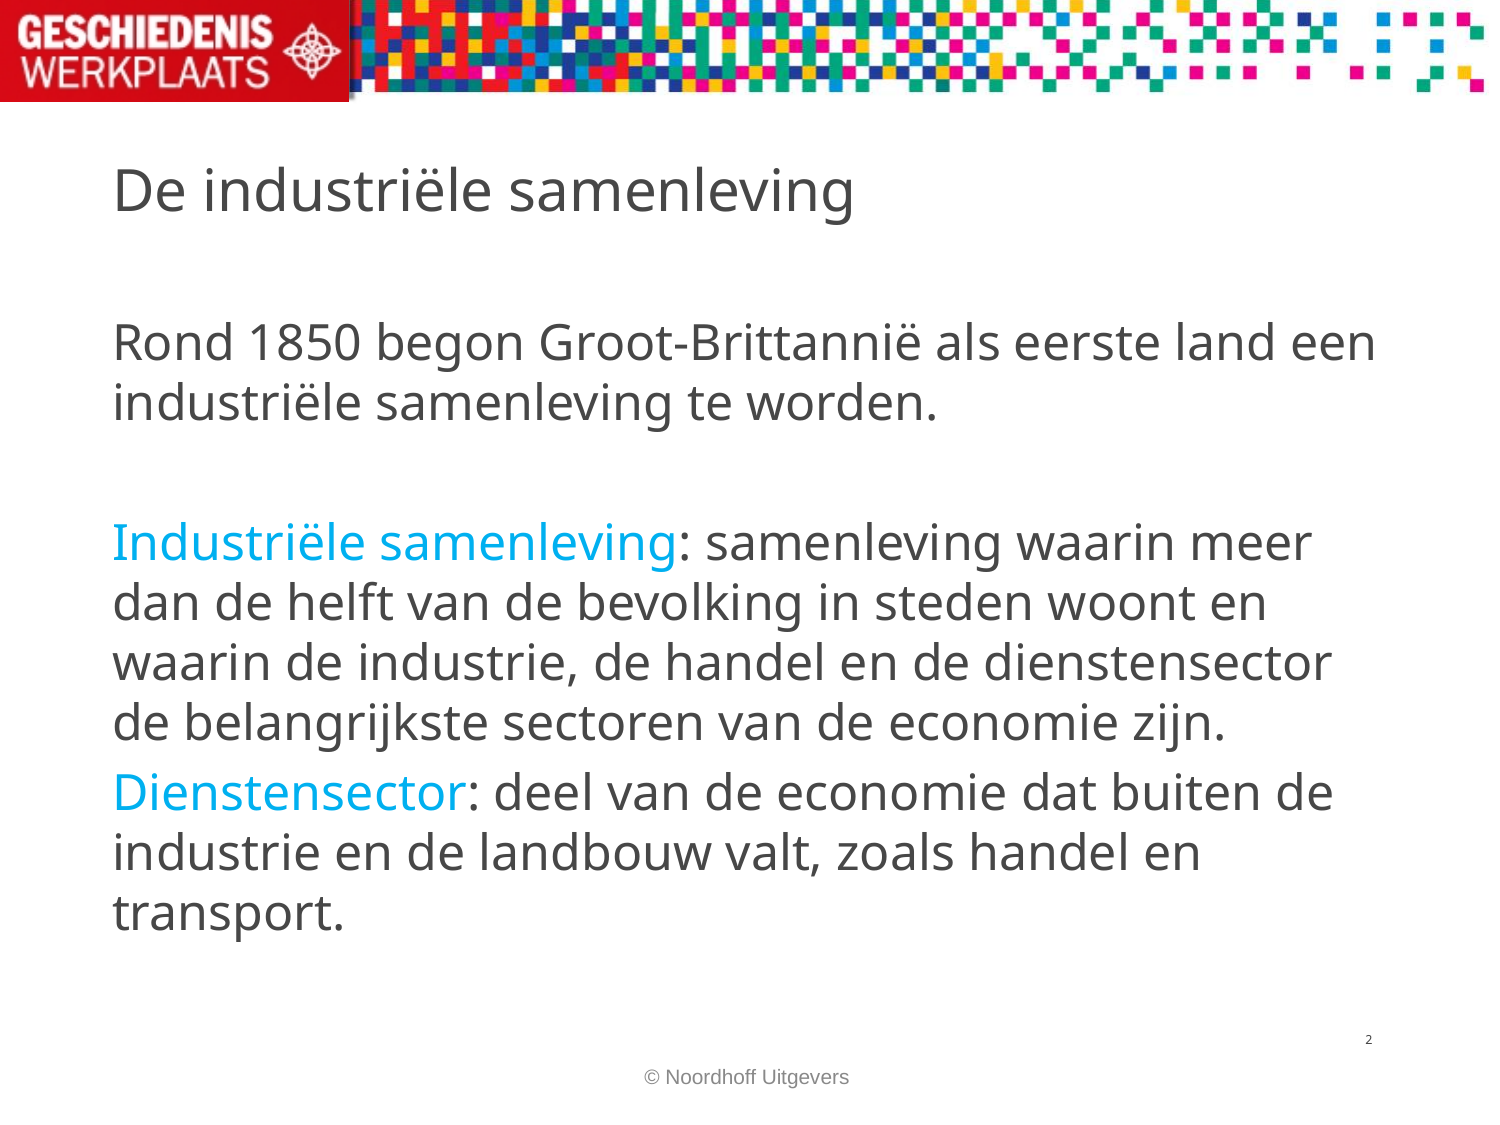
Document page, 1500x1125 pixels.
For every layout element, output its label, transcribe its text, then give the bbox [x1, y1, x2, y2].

text_box © Noordhoff Uitgevers [512, 1045, 988, 1106]
slide_number 2 [1325, 1025, 1388, 1063]
title De industriële samenleving [112, 145, 1401, 256]
picture [0, 0, 1500, 1125]
list Rond 1850 begon Groot-Brittannië als eerste land een industriële samenleving te worden. Industriële samenleving: samenleving waarin meer dan de helft van de bevolking in steden woont en waarin de industrie, de handel en de dienstensector de belangrijkste sectoren van de economie zijn. Dienstensector: deel van de economie dat buiten de industrie en de landbouw valt, zoals handel en transport. [112, 302, 1409, 1024]
